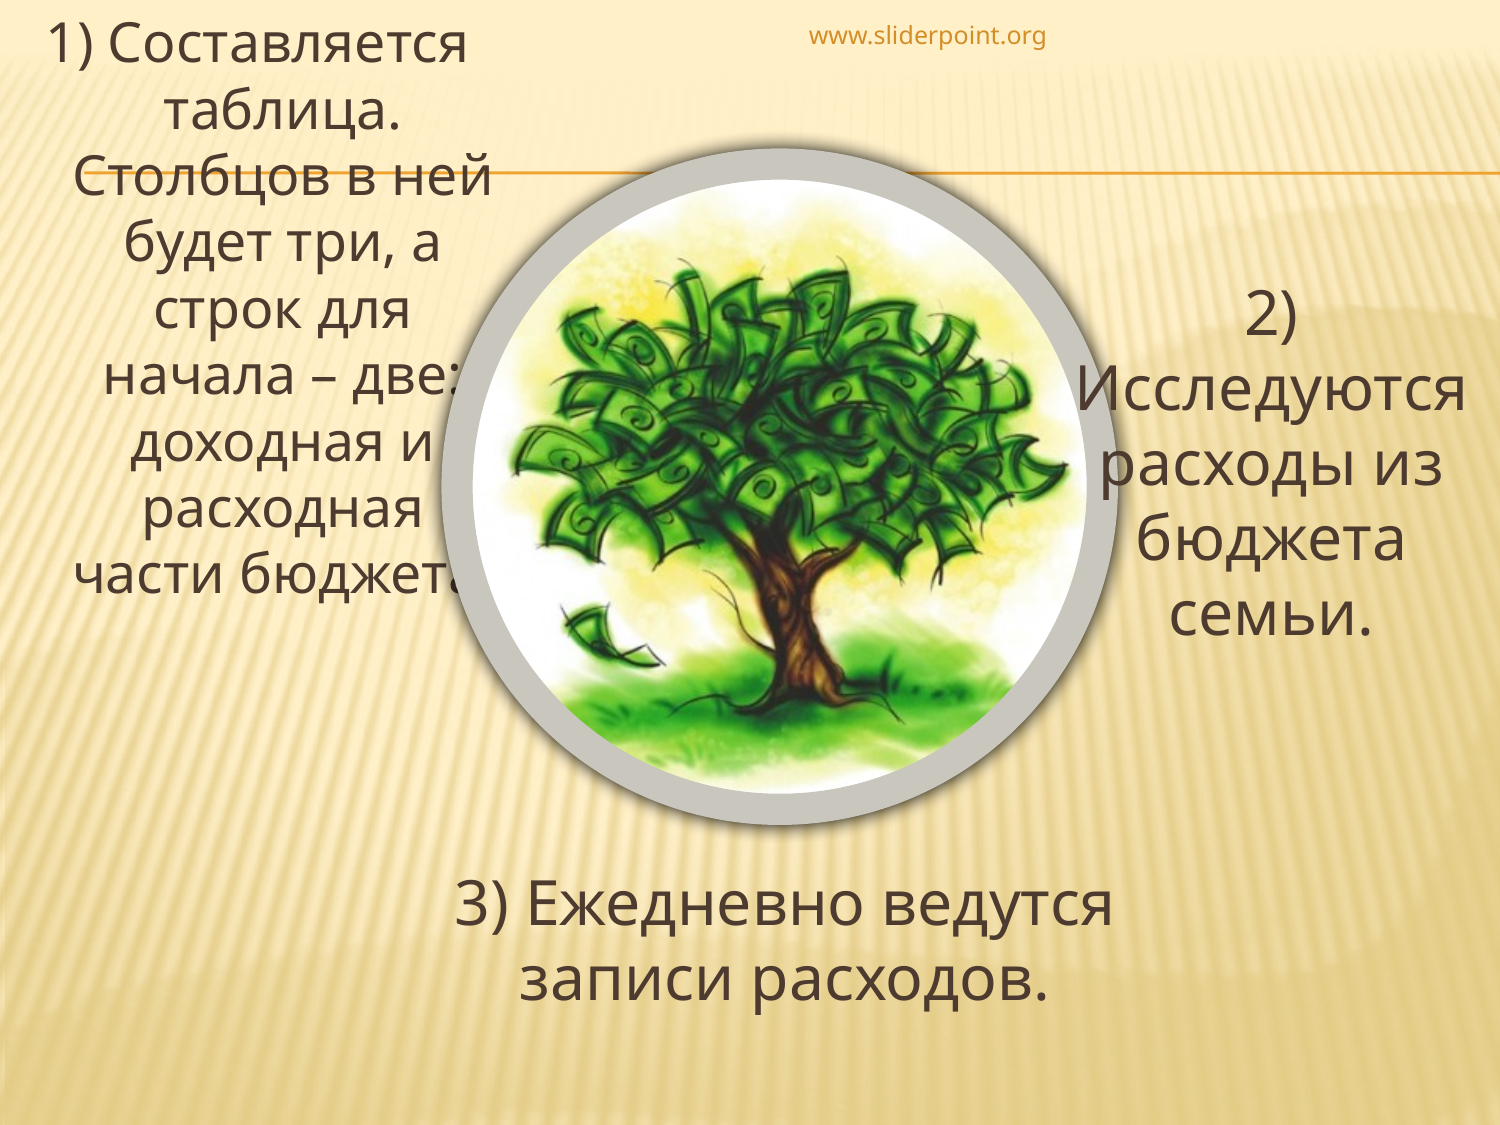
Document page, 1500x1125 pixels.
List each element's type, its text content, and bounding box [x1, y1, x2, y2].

picture [456, 163, 1103, 810]
list 1) Составляется таблица. Столбцов в ней будет три, а строк для начала – две: доходная и расходная части бюджета. [0, 0, 516, 622]
text_box 3) Ежедневно ведутся записи расходов. [363, 855, 1207, 1021]
text_box 2) Исследуются расходы из бюджета семьи. [1042, 0, 1500, 656]
footer www.sliderpoint.org [587, 12, 1063, 60]
